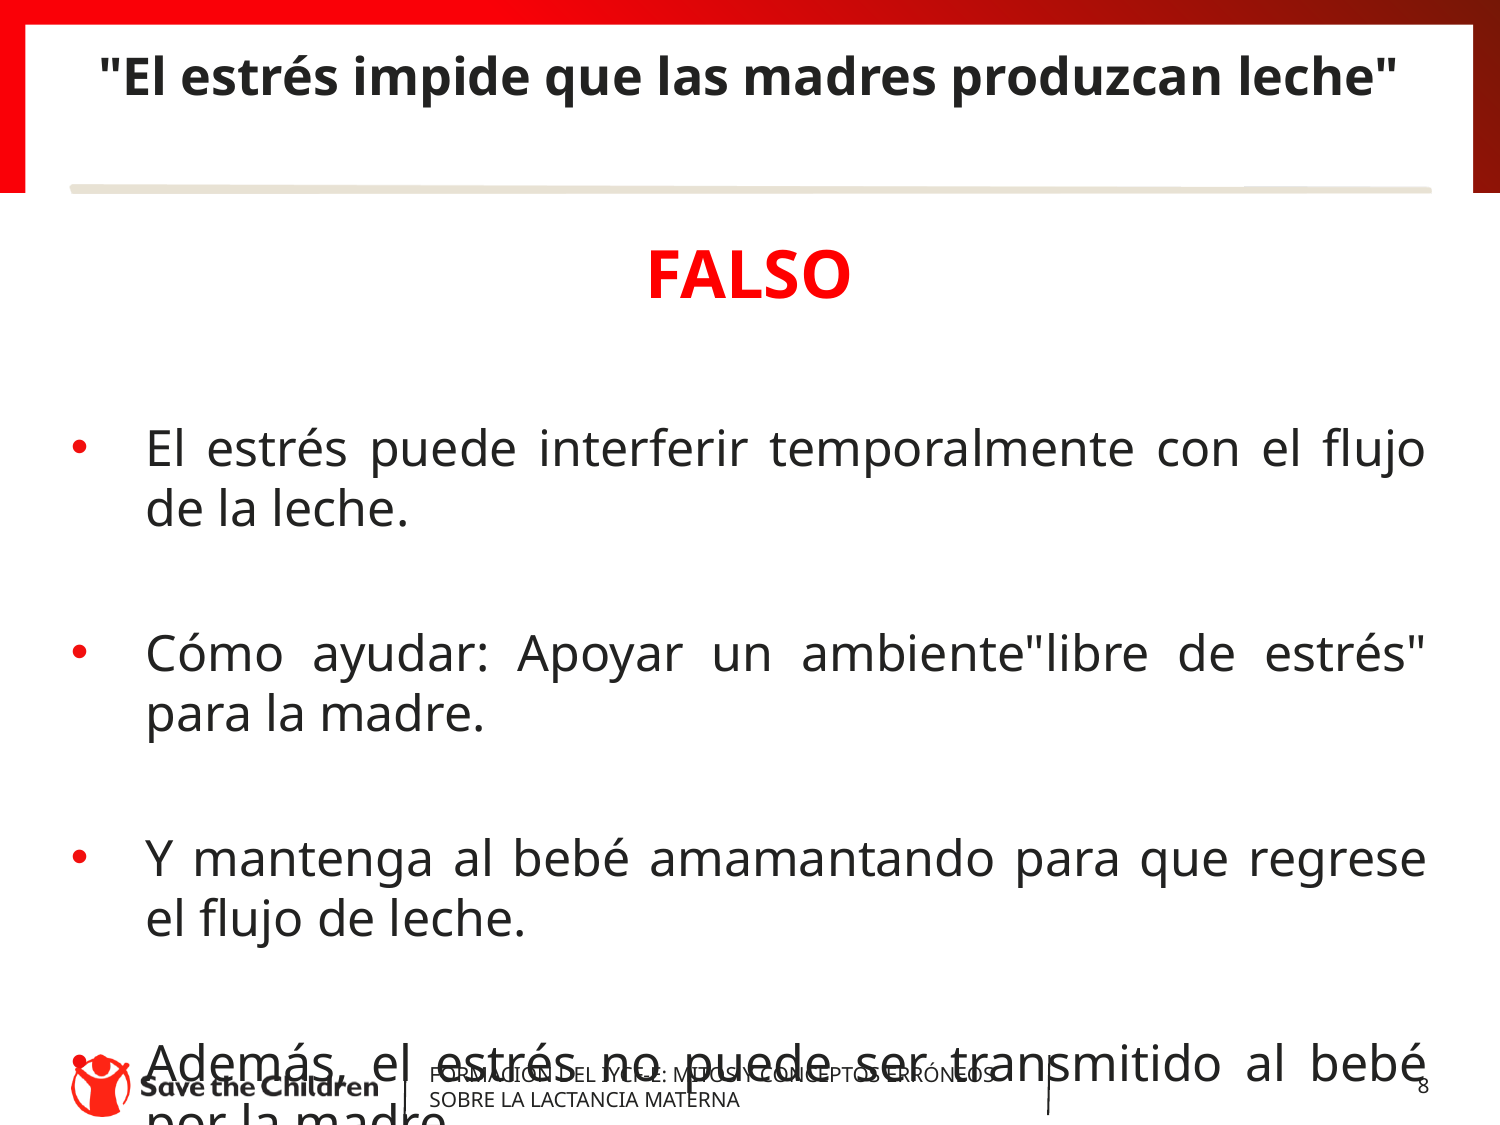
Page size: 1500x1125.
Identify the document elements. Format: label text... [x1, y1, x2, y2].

list FALSO El estrés puede interferir temporalmente con el flujo de la leche. Cómo ayudar: Apoyar un ambiente"libre de estrés" para la madre. Y mantenga al bebé amamantando para que regrese el flujo de leche. Además, el estrés no puede ser transmitido al bebé por la madre. [70, 231, 1429, 1004]
footer FORMACIÓN DEL IYCF-E: MITOS Y CONCEPTOS ERRÓNEOS SOBRE LA LACTANCIA MATERNA [414, 1056, 1042, 1117]
slide_number ‹#› [1317, 1056, 1445, 1117]
picture [69, 184, 1432, 194]
title "El estrés impide que las madres produzcan leche" [69, 33, 1429, 117]
picture [71, 1054, 378, 1117]
